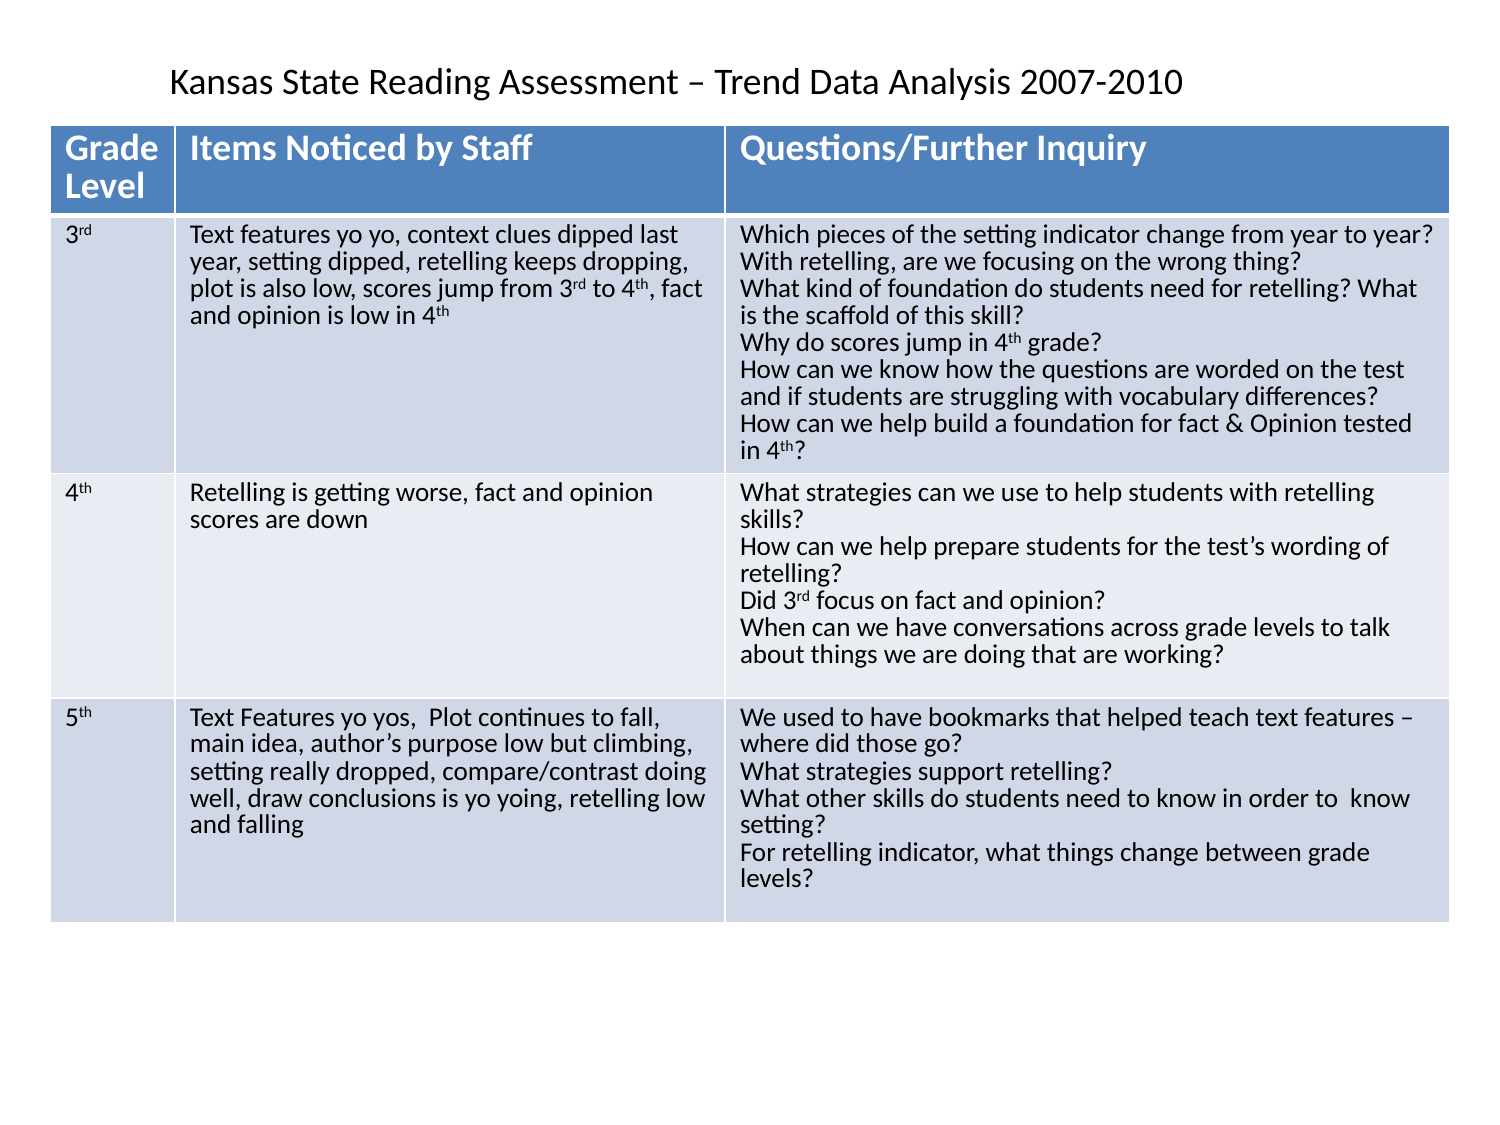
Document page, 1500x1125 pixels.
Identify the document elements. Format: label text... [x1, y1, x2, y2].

table_cell 5th [51, 699, 174, 922]
table_header Items Noticed by Staff [176, 126, 724, 213]
table_cell 3rd [51, 218, 174, 473]
text_box Kansas State Reading Assessment – Trend Data Analysis 2007-2010 [155, 49, 1200, 110]
table_cell Which pieces of the setting indicator change from year to year? With retelling, are we focusing on the wrong thing? What kind of foundation do students need for retelling? What is the scaffold of this skill? Why do scores jump in 4th grade? How can we know how the questions are worded on the test and if students are struggling with vocabulary differences? How can we help build a foundation for fact & Opinion tested in 4th? [726, 218, 1449, 473]
table_cell What strategies can we use to help students with retelling skills? How can we help prepare students for the test’s wording of retelling? Did 3rd focus on fact and opinion? When can we have conversations across grade levels to talk about things we are doing that are working? [726, 474, 1449, 697]
table_cell We used to have bookmarks that helped teach text features – where did those go? What strategies support retelling? What other skills do students need to know in order to know setting? For retelling indicator, what things change between grade levels? [726, 699, 1449, 922]
table_cell Retelling is getting worse, fact and opinion scores are down [176, 474, 724, 697]
table_cell Text features yo yo, context clues dipped last year, setting dipped, retelling keeps dropping, plot is also low, scores jump from 3rd to 4th, fact and opinion is low in 4th [176, 218, 724, 473]
table_header Questions/Further Inquiry [726, 126, 1449, 213]
table_header Grade Level [51, 126, 174, 213]
table_cell 4th [51, 474, 174, 697]
table_cell Text Features yo yos, Plot continues to fall, main idea, author’s purpose low but climbing, setting really dropped, compare/contrast doing well, draw conclusions is yo yoing, retelling low and falling [176, 699, 724, 922]
